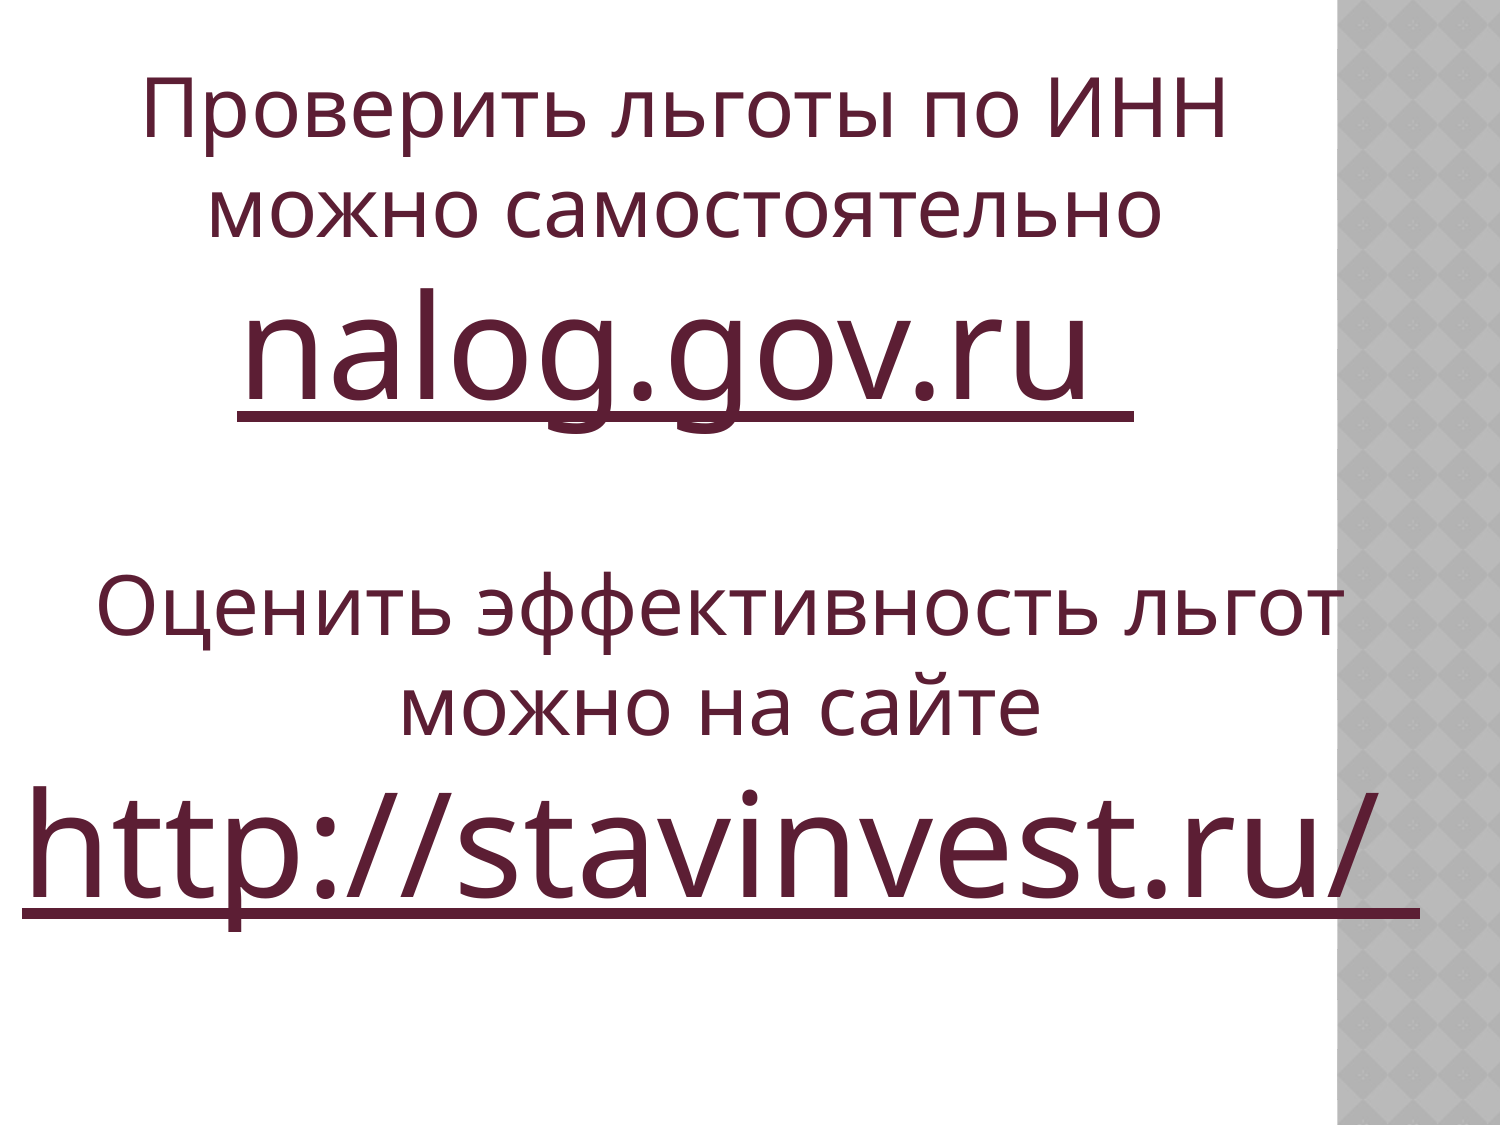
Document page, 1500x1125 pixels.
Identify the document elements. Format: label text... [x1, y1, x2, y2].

text_box Оценить эффективность льгот можно на сайте http://stavinvest.ru/ [0, 544, 1442, 934]
text_box Проверить льготы по ИНН можно самостоятельно nalog.gov.ru [35, 46, 1336, 437]
